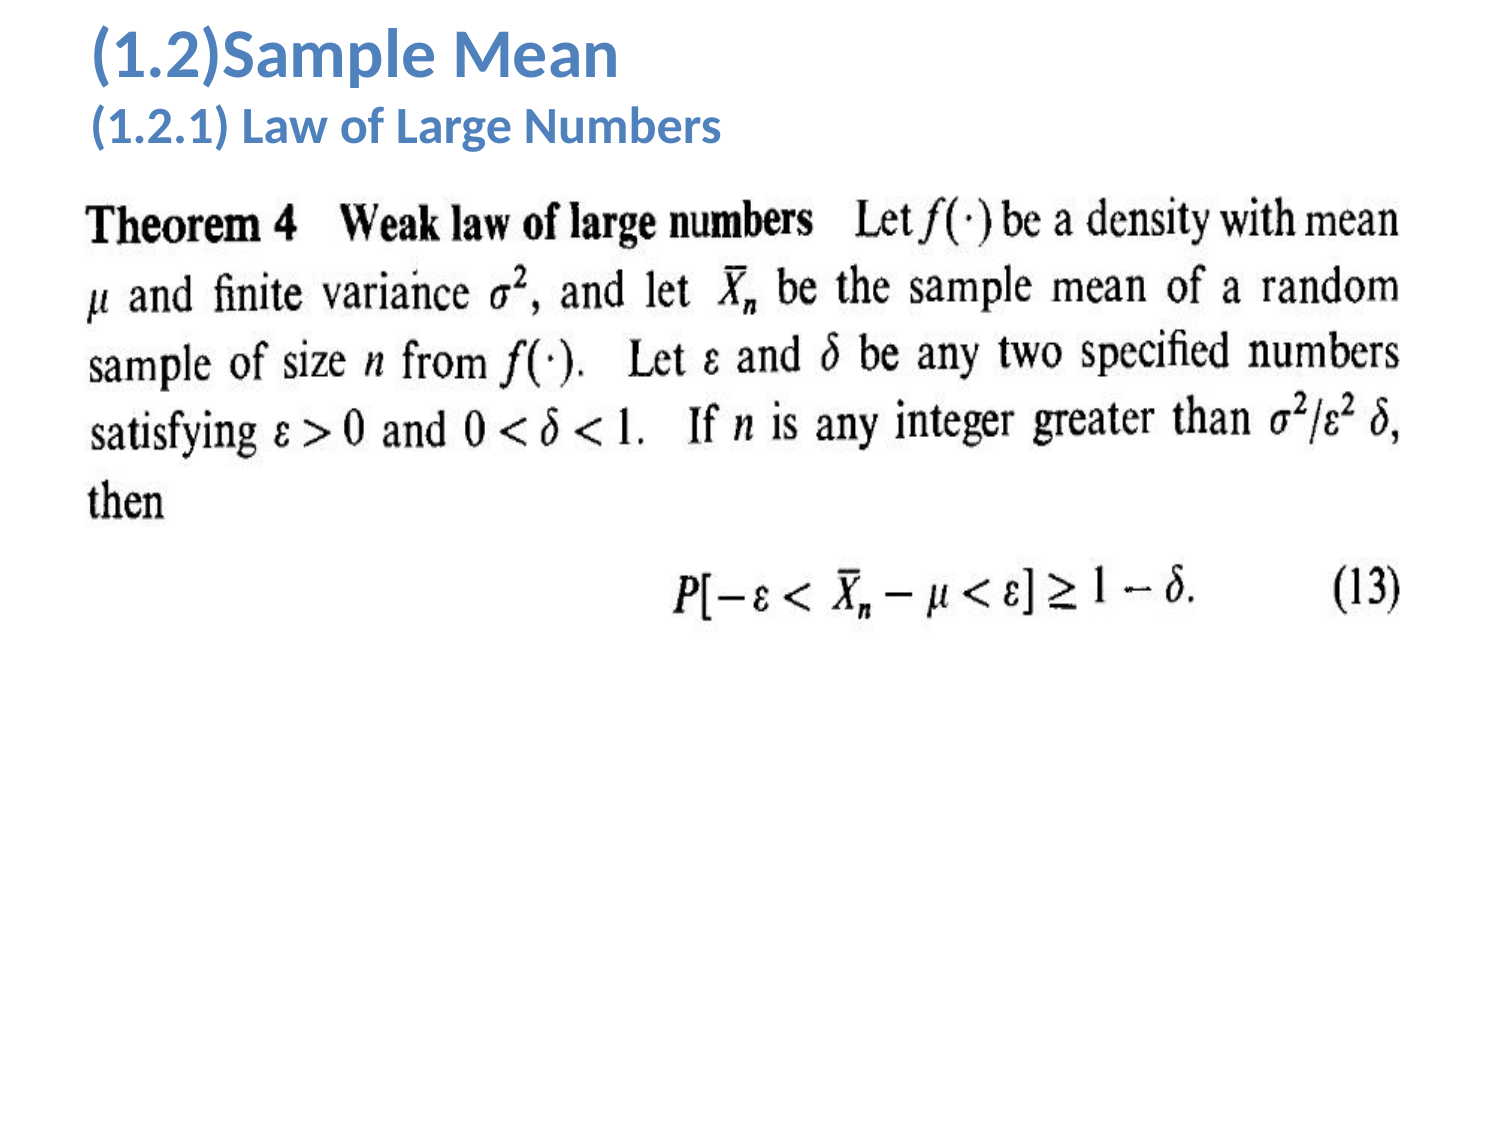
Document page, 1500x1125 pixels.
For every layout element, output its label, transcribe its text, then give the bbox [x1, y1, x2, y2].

title (1.2)Sample Mean (1.2.1) Law of Large Numbers [75, 0, 1350, 163]
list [62, 174, 1413, 638]
